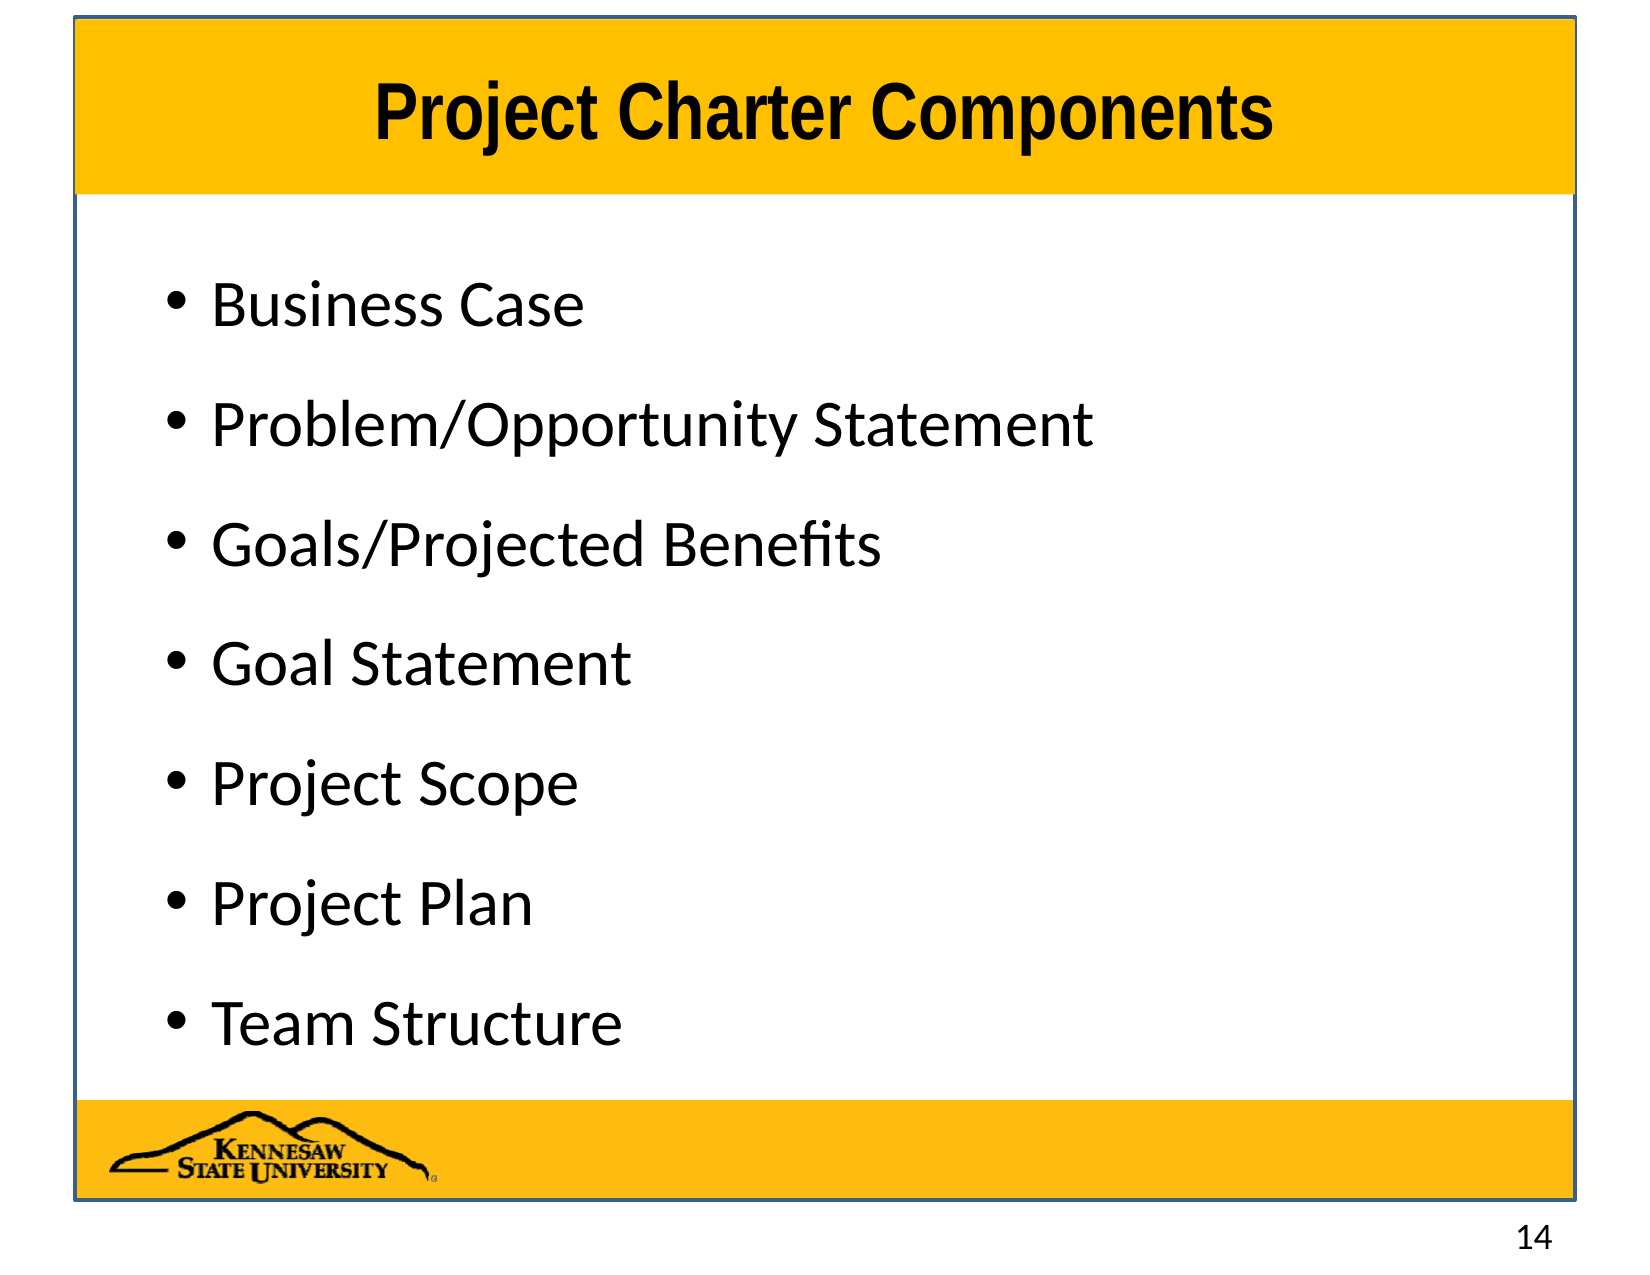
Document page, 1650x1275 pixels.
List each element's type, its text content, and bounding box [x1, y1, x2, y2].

title Project Charter Components [75, 19, 1575, 195]
text_box Business Case Problem/Opportunity Statement Goals/Projected Benefits Goal Statement Project Scope Project Plan Team Structure [149, 212, 1500, 1067]
picture [108, 1111, 437, 1184]
